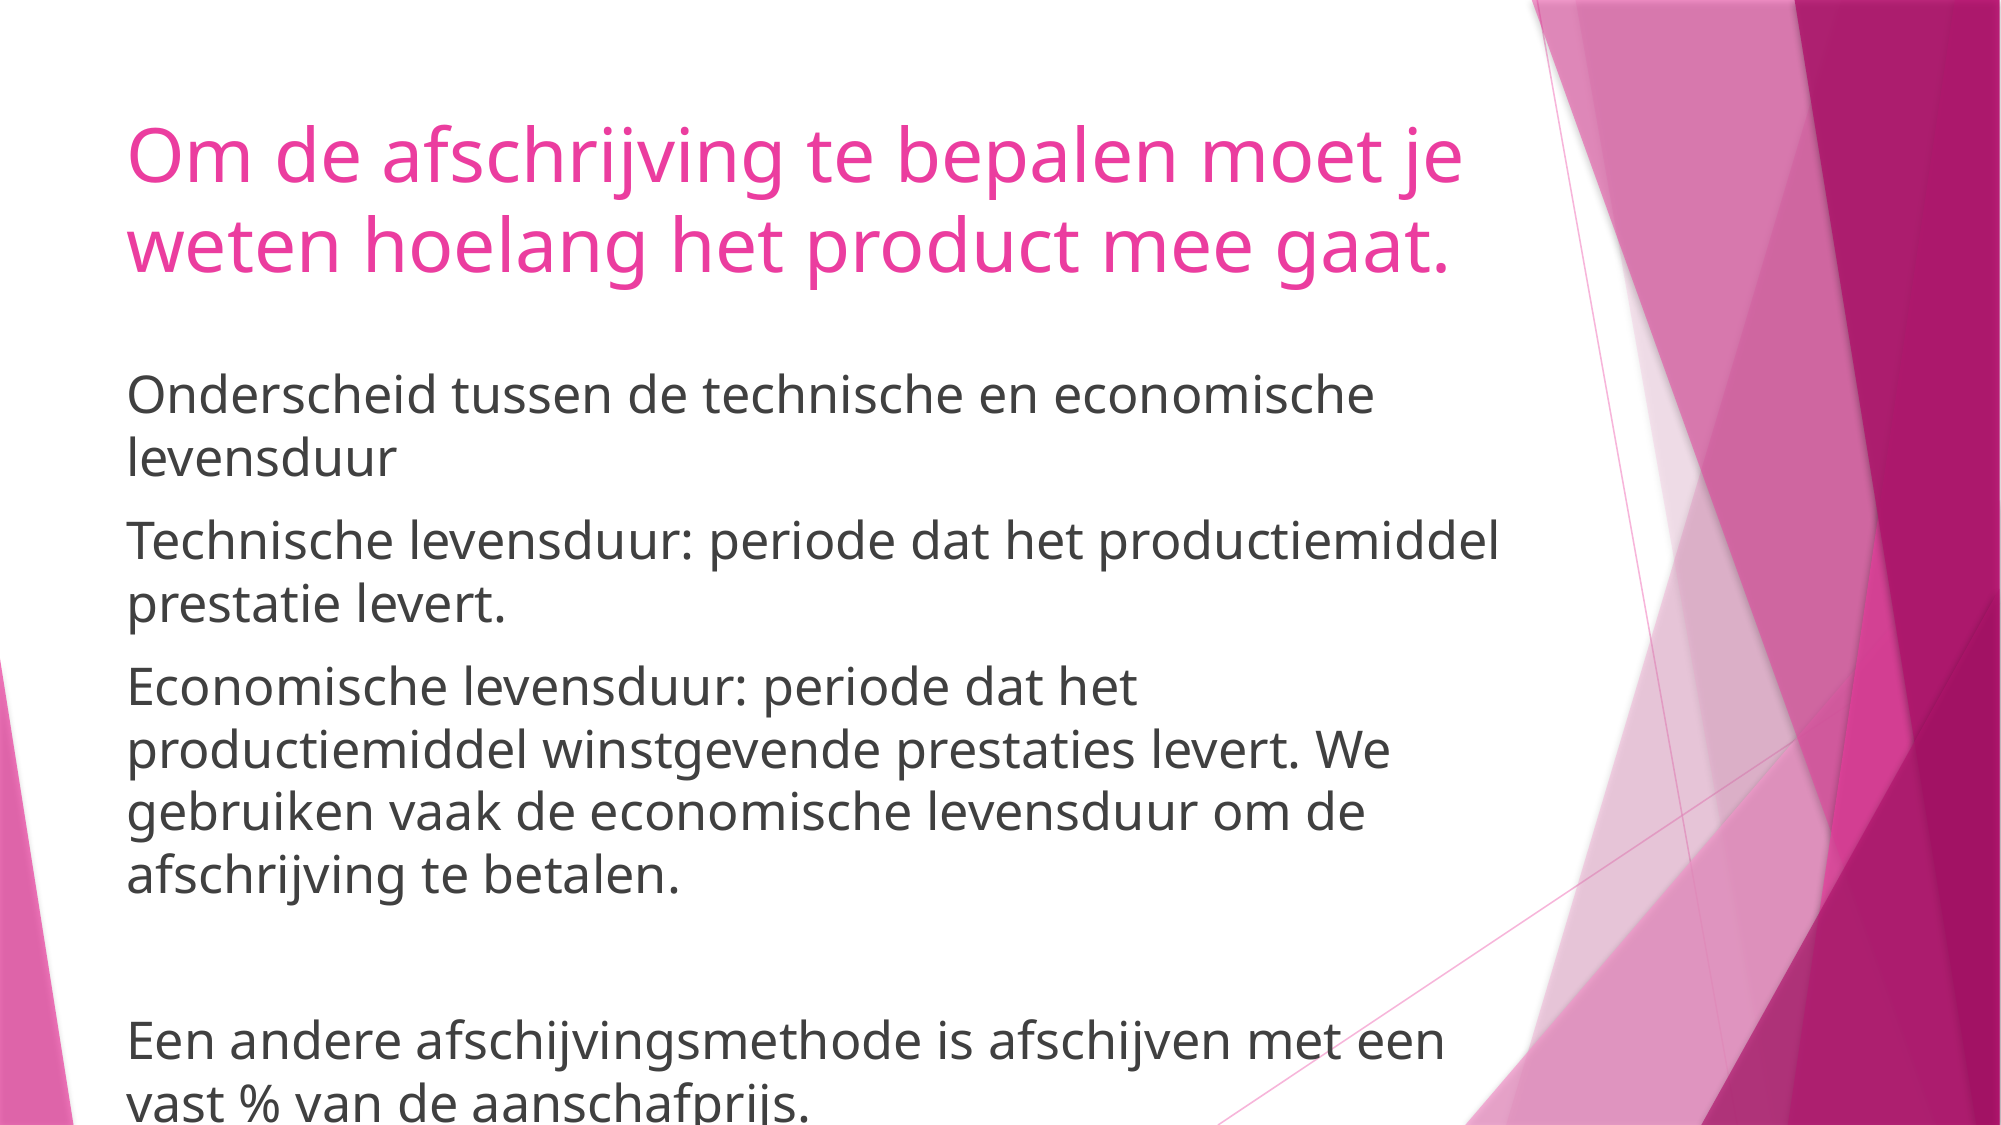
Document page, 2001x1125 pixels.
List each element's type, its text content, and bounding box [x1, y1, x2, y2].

title Om de afschrijving te bepalen moet je weten hoelang het product mee gaat. [111, 99, 1522, 317]
list Onderscheid tussen de technische en economische levensduur Technische levensduur: periode dat het productiemiddel prestatie levert. Economische levensduur: periode dat het productiemiddel winstgevende prestaties levert. We gebruiken vaak de economische levensduur om de afschrijving te betalen. Een andere afschijvingsmethode is afschijven met een vast % van de aanschafprijs. [111, 354, 1522, 992]
